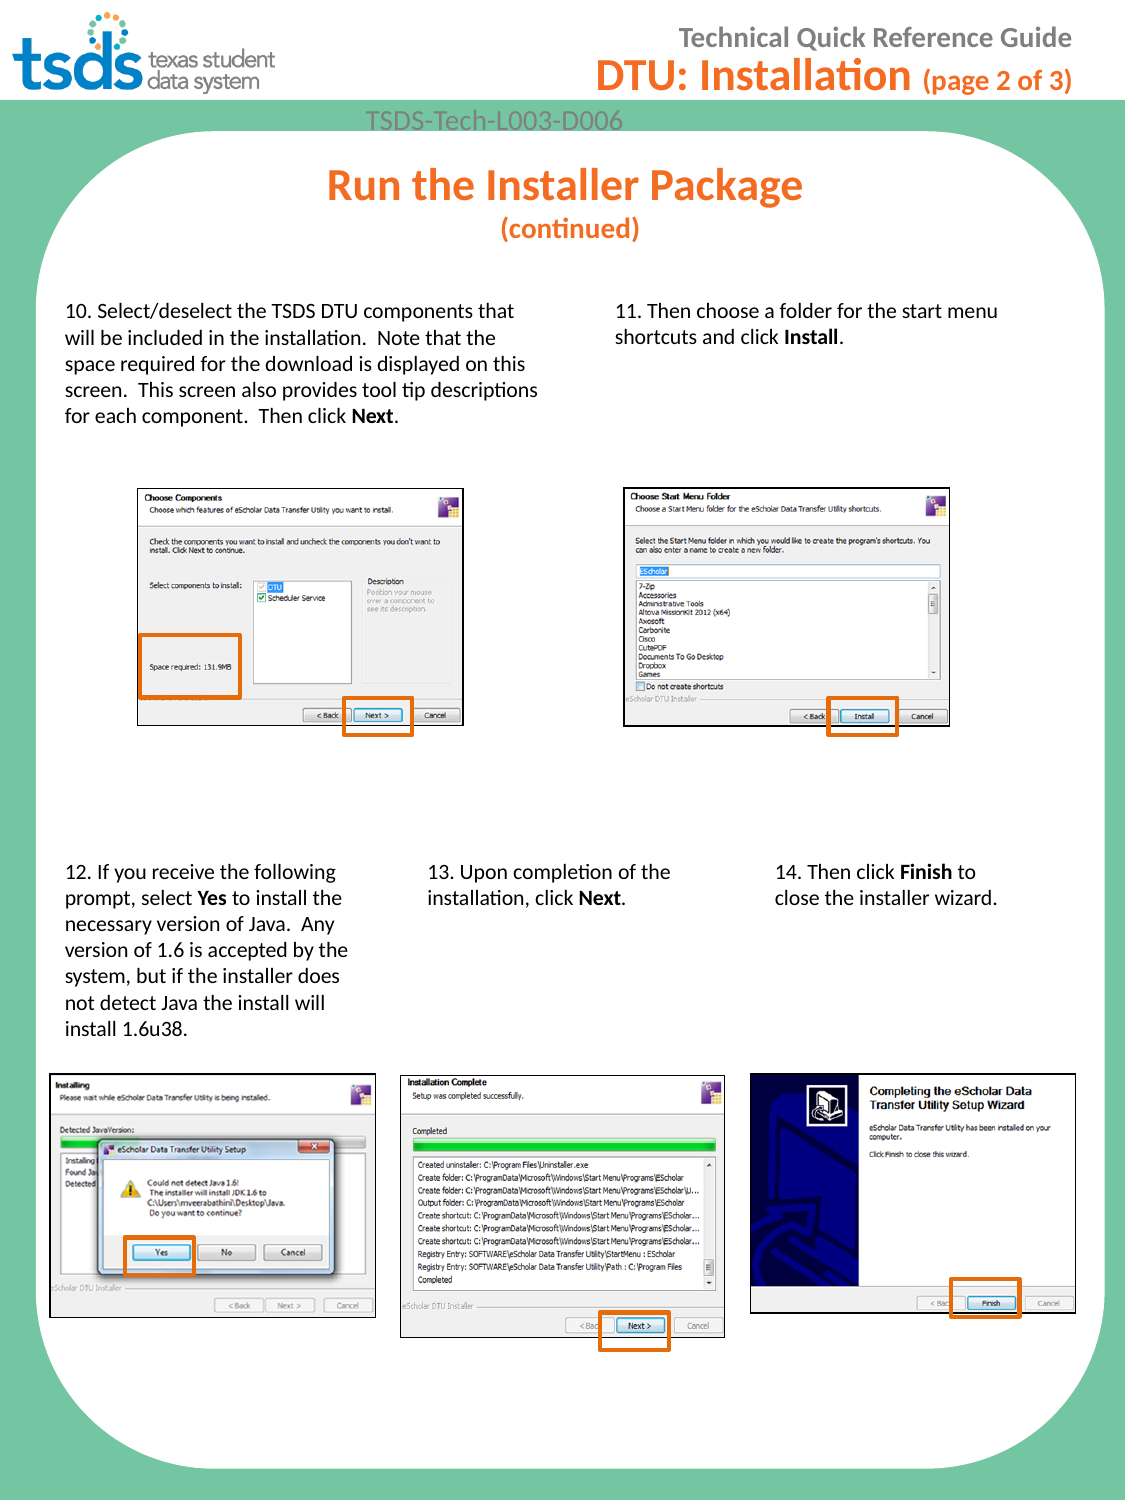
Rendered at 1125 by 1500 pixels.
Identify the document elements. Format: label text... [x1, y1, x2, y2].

text_box Technical Quick Reference Guide [300, 10, 1088, 61]
text_box 13. Upon completion of the installation, click Next. [412, 849, 724, 918]
text_box [33, 129, 1107, 1471]
text_box 12. If you receive the following prompt, select Yes to install the necessary version of Java. Any version of 1.6 is accepted by the system, but if the installer does not detect Java the install will install 1.6u38. [50, 849, 382, 1075]
picture [400, 1075, 725, 1339]
text_box 14. Then click Finish to close the installer wizard. [760, 849, 1035, 918]
picture [624, 488, 950, 726]
picture [50, 1074, 376, 1317]
text_box [598, 1348, 671, 1352]
text_box 11. Then choose a folder for the start menu shortcuts and click Install. [599, 289, 1078, 357]
text_box [0, 98, 1125, 1500]
text_box DTU: Installation (page 2 of 3) [287, 37, 1088, 163]
text_box TSDS-Tech-L003-D006 [350, 93, 775, 144]
text_box 10. Select/deselect the TSDS DTU components that will be included in the installation. Note that the space required for the download is displayed on this screen. This screen also provides tool tip descriptions for each component. Then click Next. [49, 289, 563, 436]
picture [750, 1074, 1076, 1313]
picture [138, 488, 463, 726]
text_box Run the Installer Package (continued) [184, 147, 957, 252]
picture [12, 12, 276, 94]
